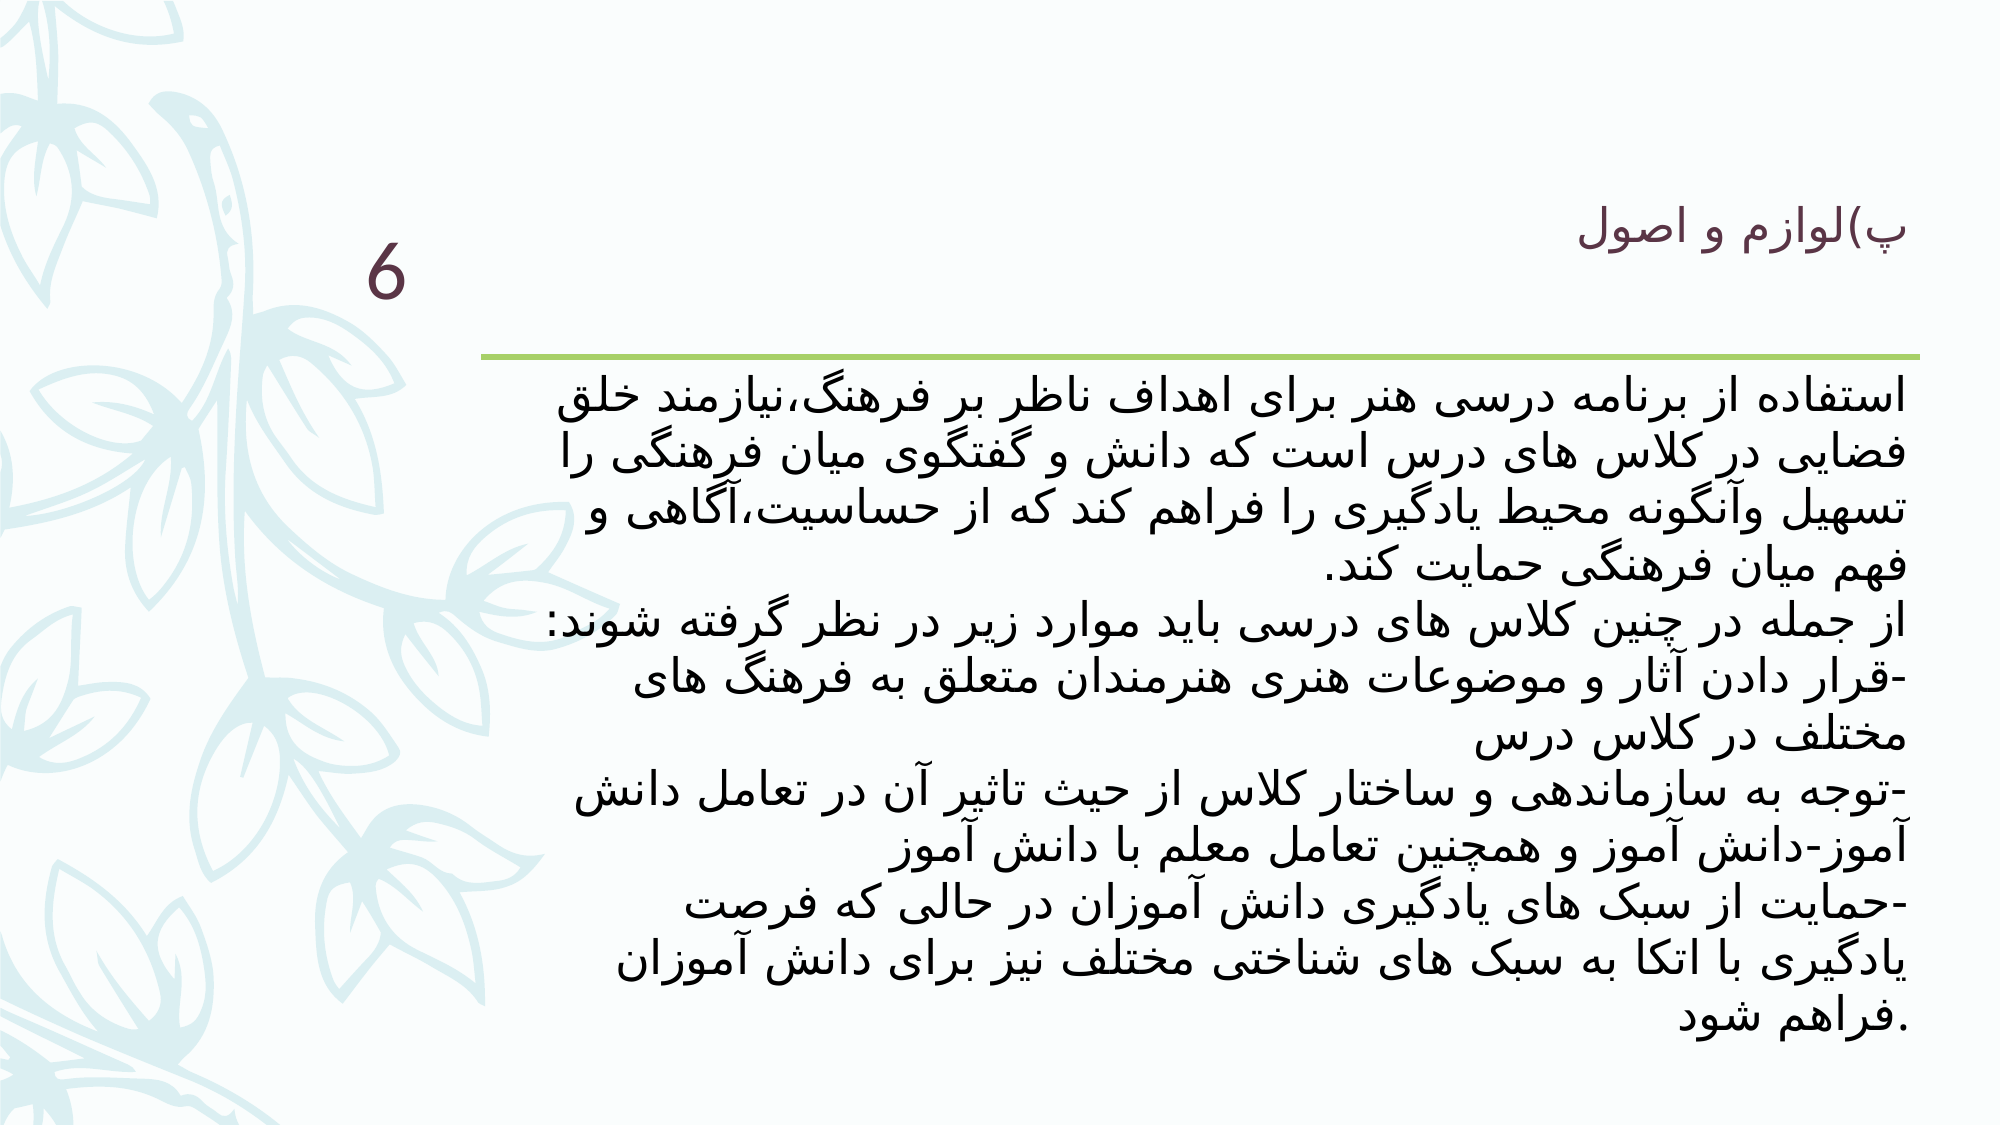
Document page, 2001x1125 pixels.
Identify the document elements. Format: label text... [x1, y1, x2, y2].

title پ)لوازم و اصول استفاده از برنامه درسی هنر برای اهداف ناظر بر فرهنگ،نیازمند خلق فضایی در کلاس های درس است که دانش و گفتگوی میان فرهنگی را تسهیل وآنگونه محیط یادگیری را فراهم کند که از حساسیت،آگاهی و فهم میان فرهنگی حمایت کند. از جمله در چنین کلاس های درسی باید موارد زیر در نظر گرفته شوند: -قرار دادن آثار و موضوعات هنری هنرمندان متعلق به فرهنگ های مختلف در کلاس درس -توجه به سازماندهی و ساختار کلاس از حیث تاثیر آن در تعامل دانش آموز-دانش آموز و همچنین تعامل معلم با دانش آموز -حمایت از سبک های یادگیری دانش آموزان در حالی که فرصت یادگیری با اتکا به سبک های شناختی مختلف نیز برای دانش آموزان فراهم شود. [514, 189, 1925, 1066]
text_box 6 [323, 188, 450, 324]
